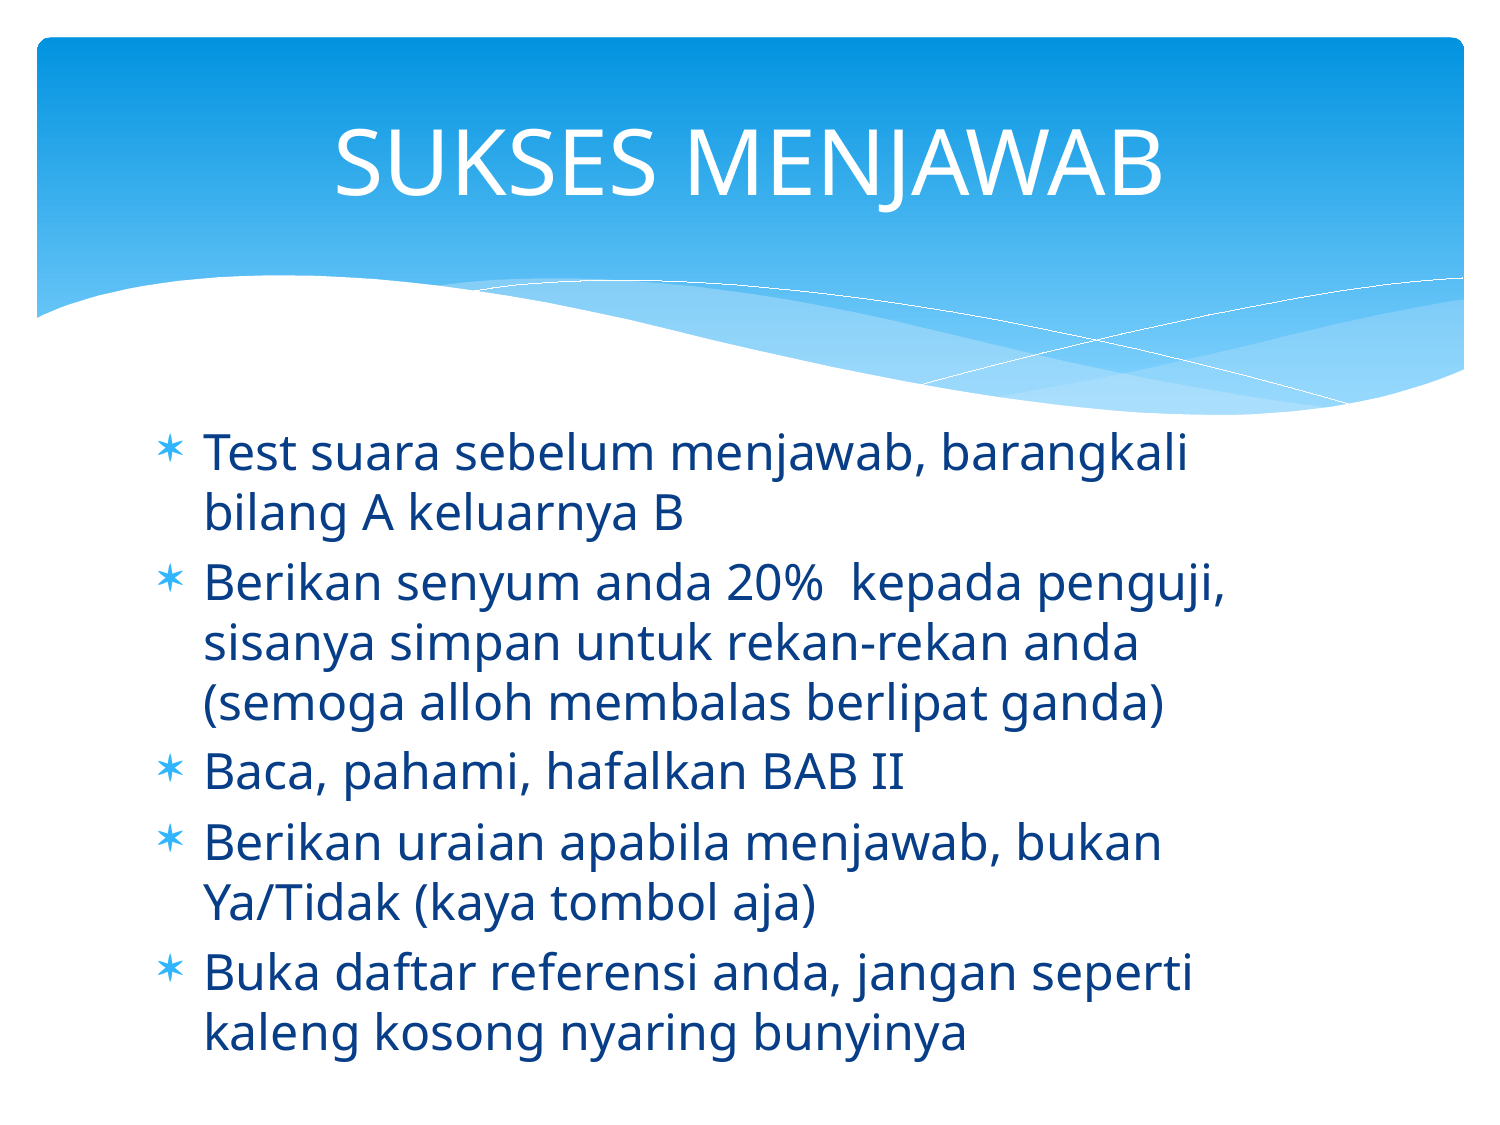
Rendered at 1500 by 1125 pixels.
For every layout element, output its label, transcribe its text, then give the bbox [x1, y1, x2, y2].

list Test suara sebelum menjawab, barangkali bilang A keluarnya B Berikan senyum anda 20% kepada penguji, sisanya simpan untuk rekan-rekan anda (semoga alloh membalas berlipat ganda) Baca, pahami, hafalkan BAB II Berikan uraian apabila menjawab, bukan Ya/Tidak (kaya tombol aja) Buka daftar referensi anda, jangan seperti kaleng kosong nyaring bunyinya [143, 412, 1359, 1075]
title SUKSES MENJAWAB [75, 55, 1425, 261]
